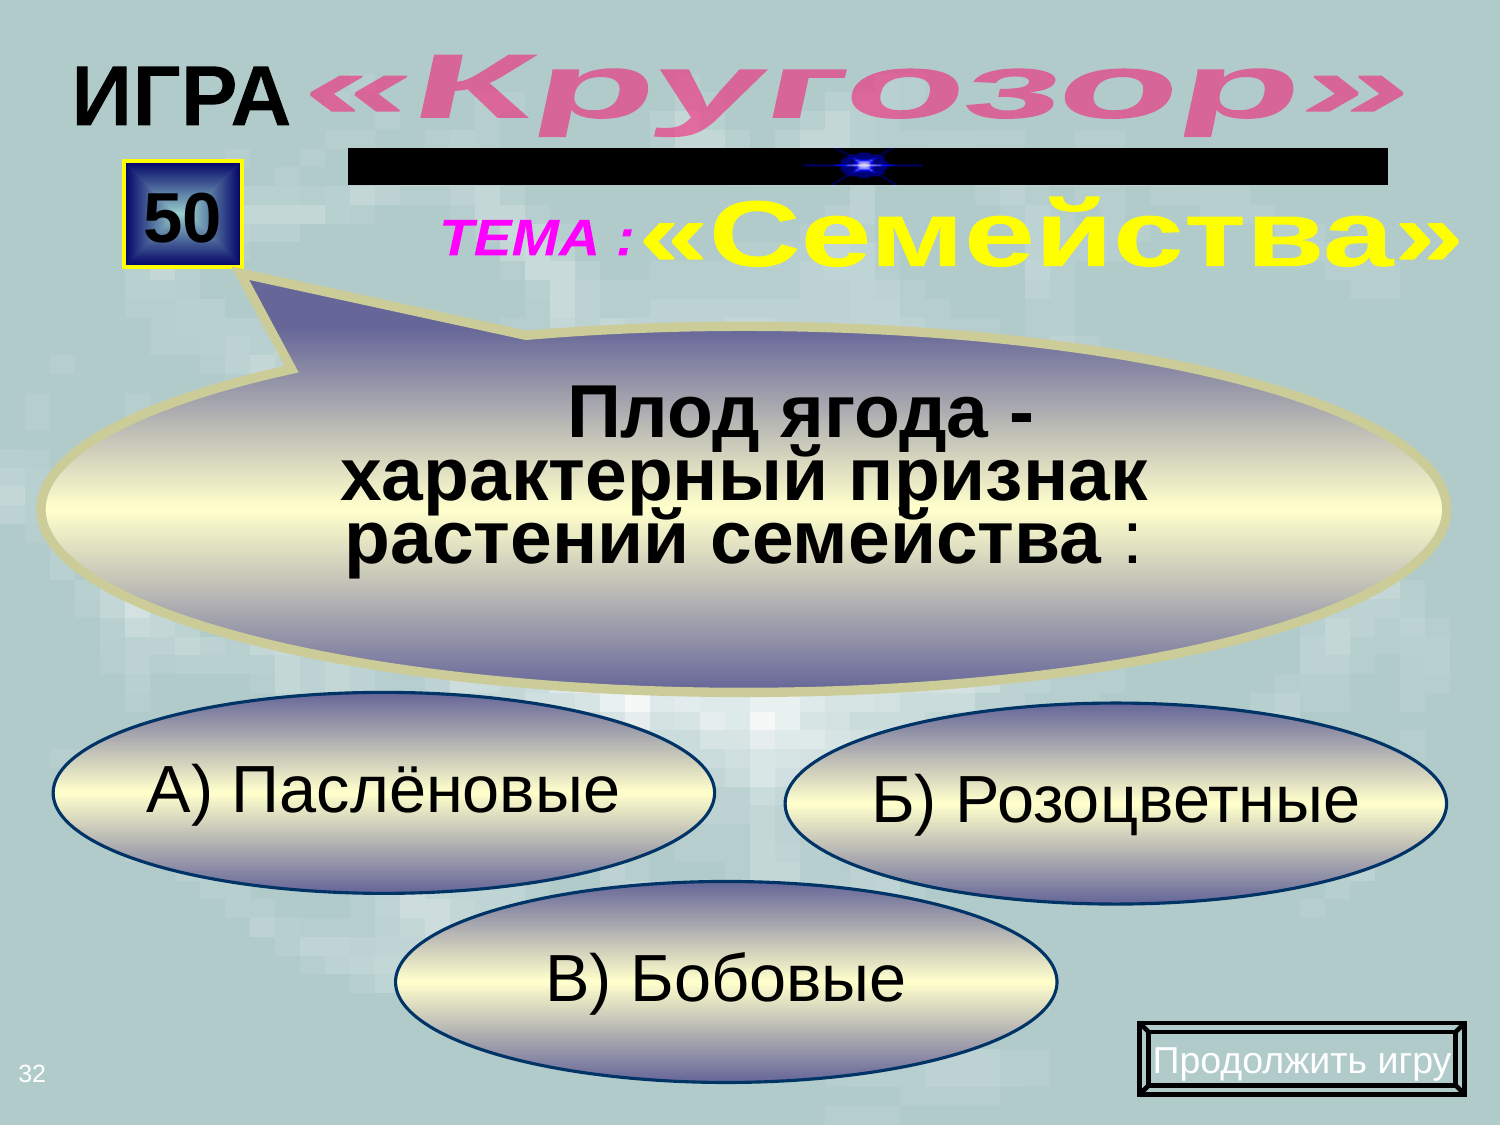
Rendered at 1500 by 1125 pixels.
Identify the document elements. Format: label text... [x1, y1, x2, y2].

picture [348, 148, 1388, 185]
text_box 50 [123, 160, 243, 268]
text_box 32 [0, 1049, 65, 1109]
text_box Б) Розоцветные [785, 703, 1447, 905]
text_box ТЕМА : [1142, 1024, 1462, 1031]
text_box Плод ягода - характерный признак растений семейства : [40, 273, 1447, 693]
text_box Продолжить игру [1139, 1023, 1465, 1095]
text_box А) Паслёновые [53, 692, 715, 894]
text_box В) Бобовые [395, 881, 1058, 1083]
